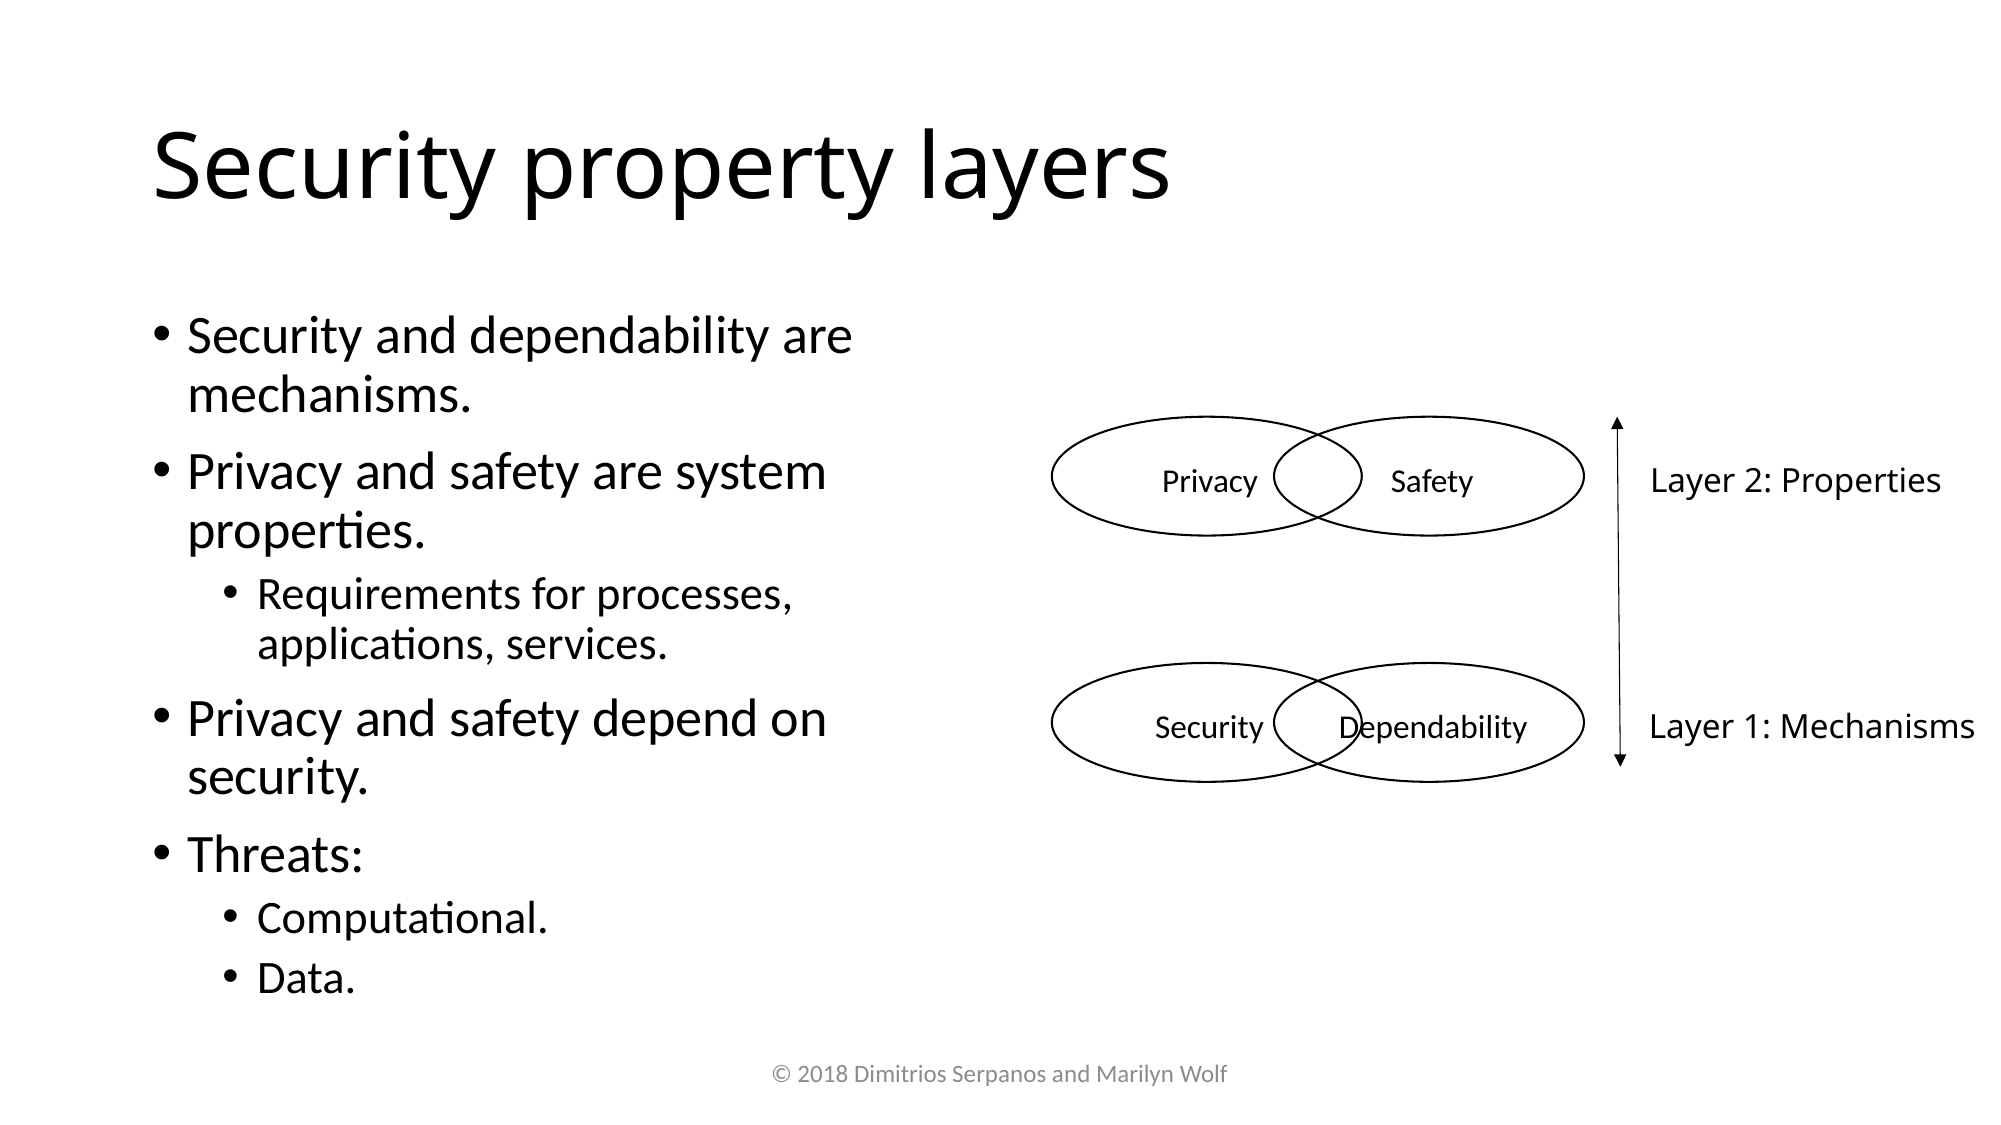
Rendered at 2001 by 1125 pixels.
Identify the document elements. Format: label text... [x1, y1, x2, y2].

title Security property layers [137, 59, 1863, 278]
list Security and dependability are mechanisms. Privacy and safety are system properties. Requirements for processes, applications, services. Privacy and safety depend on security. Threats: Computational. Data. [137, 299, 988, 1014]
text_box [1051, 416, 1974, 782]
footer © 2018 Dimitrios Serpanos and Marilyn Wolf [662, 1042, 1338, 1103]
